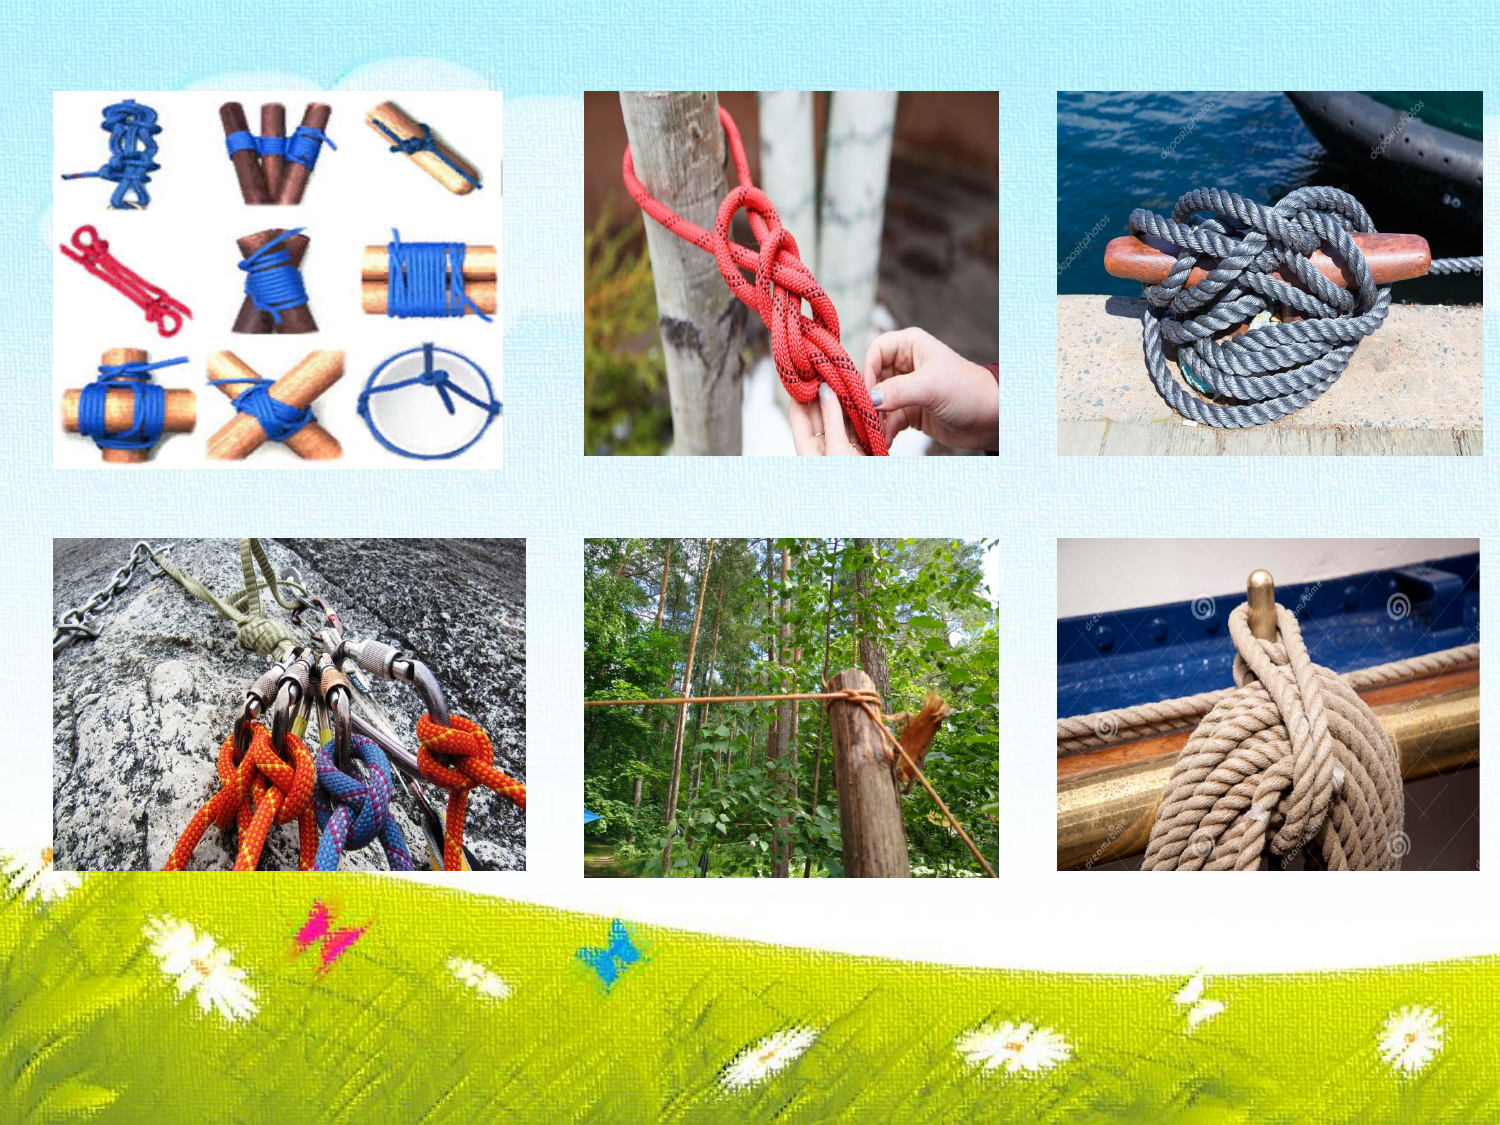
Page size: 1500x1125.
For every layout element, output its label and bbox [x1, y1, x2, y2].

title [100, 78, 1425, 1000]
picture [0, 0, 1500, 1125]
